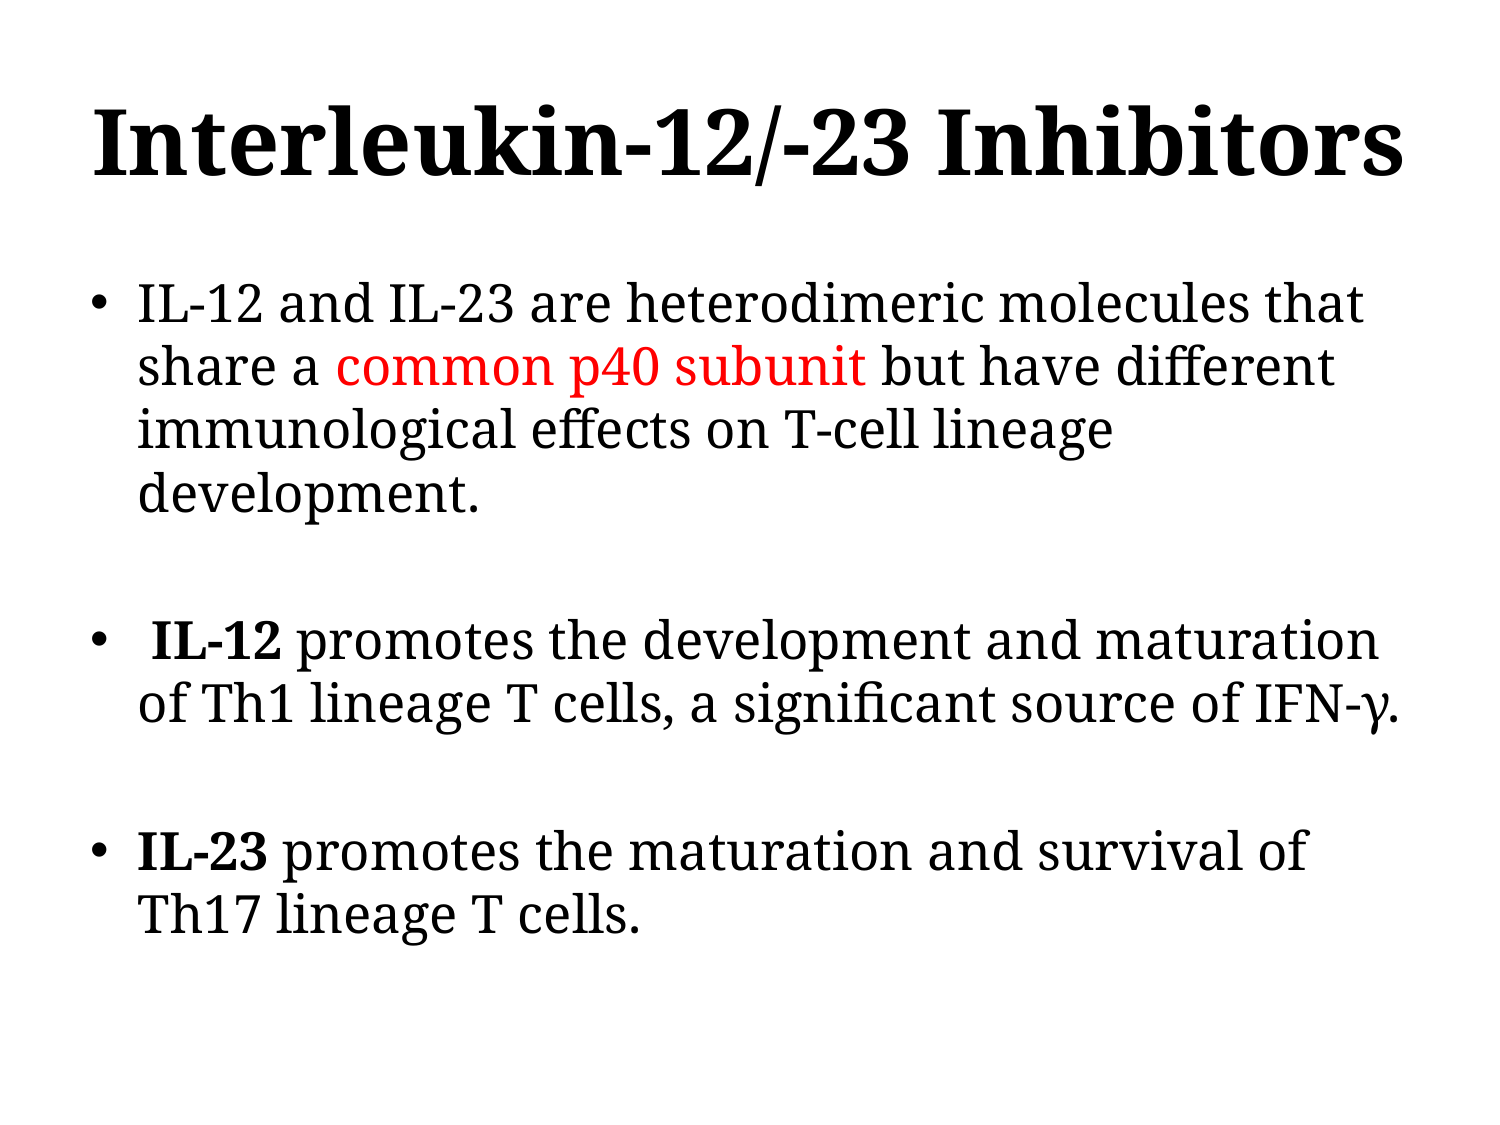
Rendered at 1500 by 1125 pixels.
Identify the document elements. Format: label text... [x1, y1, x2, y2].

title Interleukin-12/-23 Inhibitors [75, 45, 1425, 233]
list IL-12 and IL-23 are heterodimeric molecules that share a common p40 subunit but have different immunological effects on T-cell lineage development. IL-12 promotes the development and maturation of Th1 lineage T cells, a significant source of IFN-γ. IL-23 promotes the maturation and survival of Th17 lineage T cells. [75, 262, 1425, 1005]
